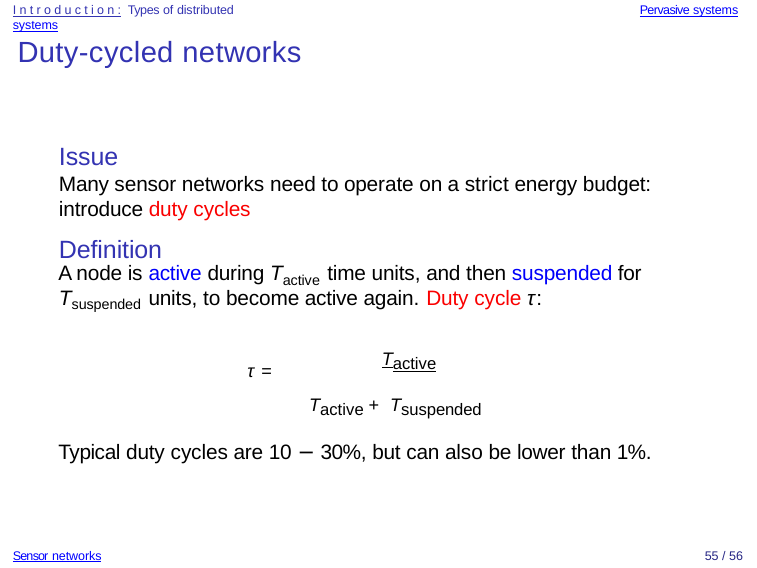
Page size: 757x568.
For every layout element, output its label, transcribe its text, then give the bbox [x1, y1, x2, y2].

text_box Duty-cycled networks [15, 30, 304, 69]
text_box Pervasive systems [637, 0, 745, 18]
slide_number 55 / 56 [698, 546, 745, 568]
text_box Sensor networks [10, 546, 108, 563]
text_box Introduction: Types of distributed systems [10, 0, 247, 33]
text_box Issue Many sensor networks need to operate on a strict energy budget: introduce duty cycles Definition A node is active during Tactive time units, and then suspended for Tsuspended units, to become active again. Duty cycle τ: τ = Tactive Tactive + Tsuspended Typical duty cycles are 10 − 30%, but can also be lower than 1%. [47, 139, 668, 464]
